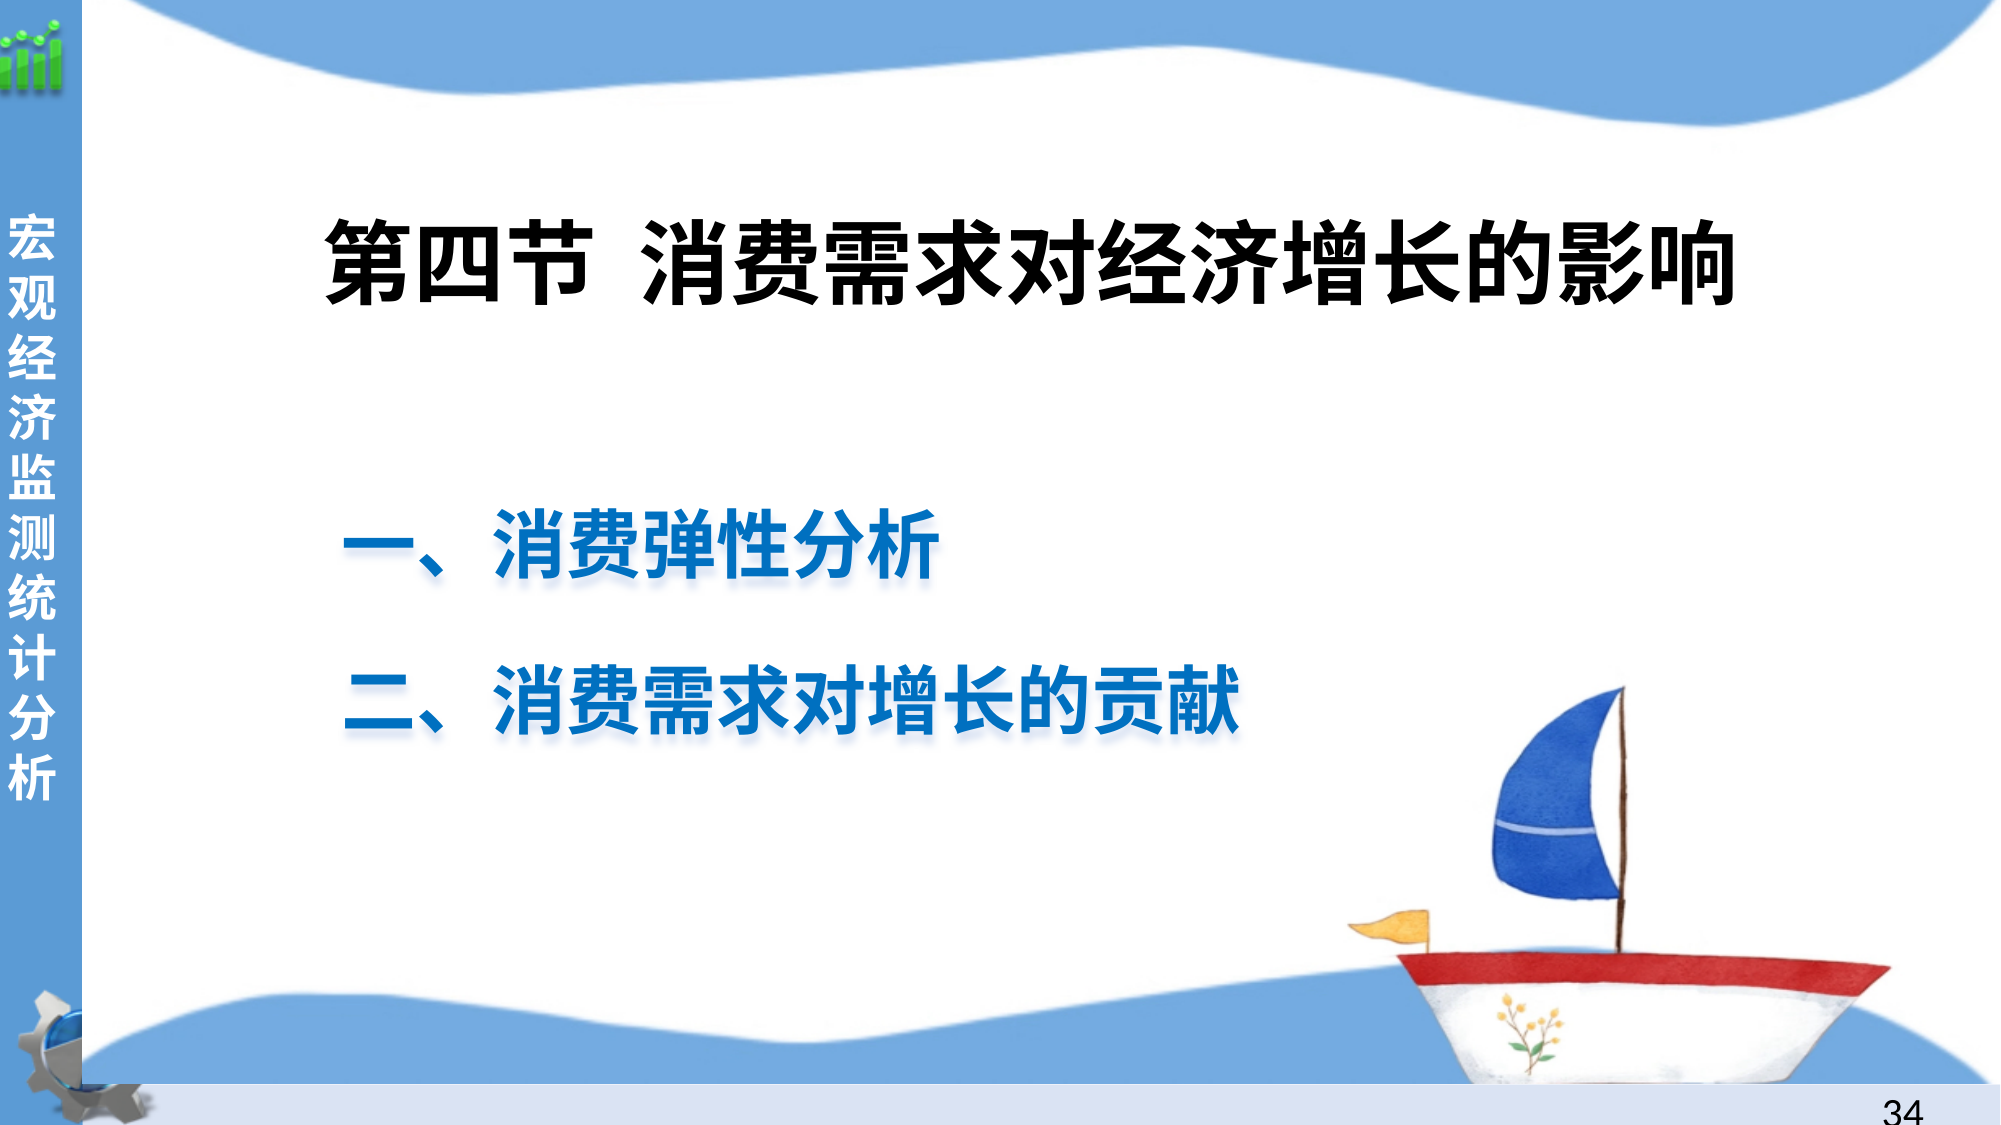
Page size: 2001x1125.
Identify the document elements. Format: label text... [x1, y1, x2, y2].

text_box 宏观经济监测统计分析 [0, 167, 69, 846]
slide_number 33 [1786, 1085, 1940, 1125]
text_box 宏观经济统计分析与写作 [0, 116, 72, 891]
picture [0, 0, 2001, 1125]
